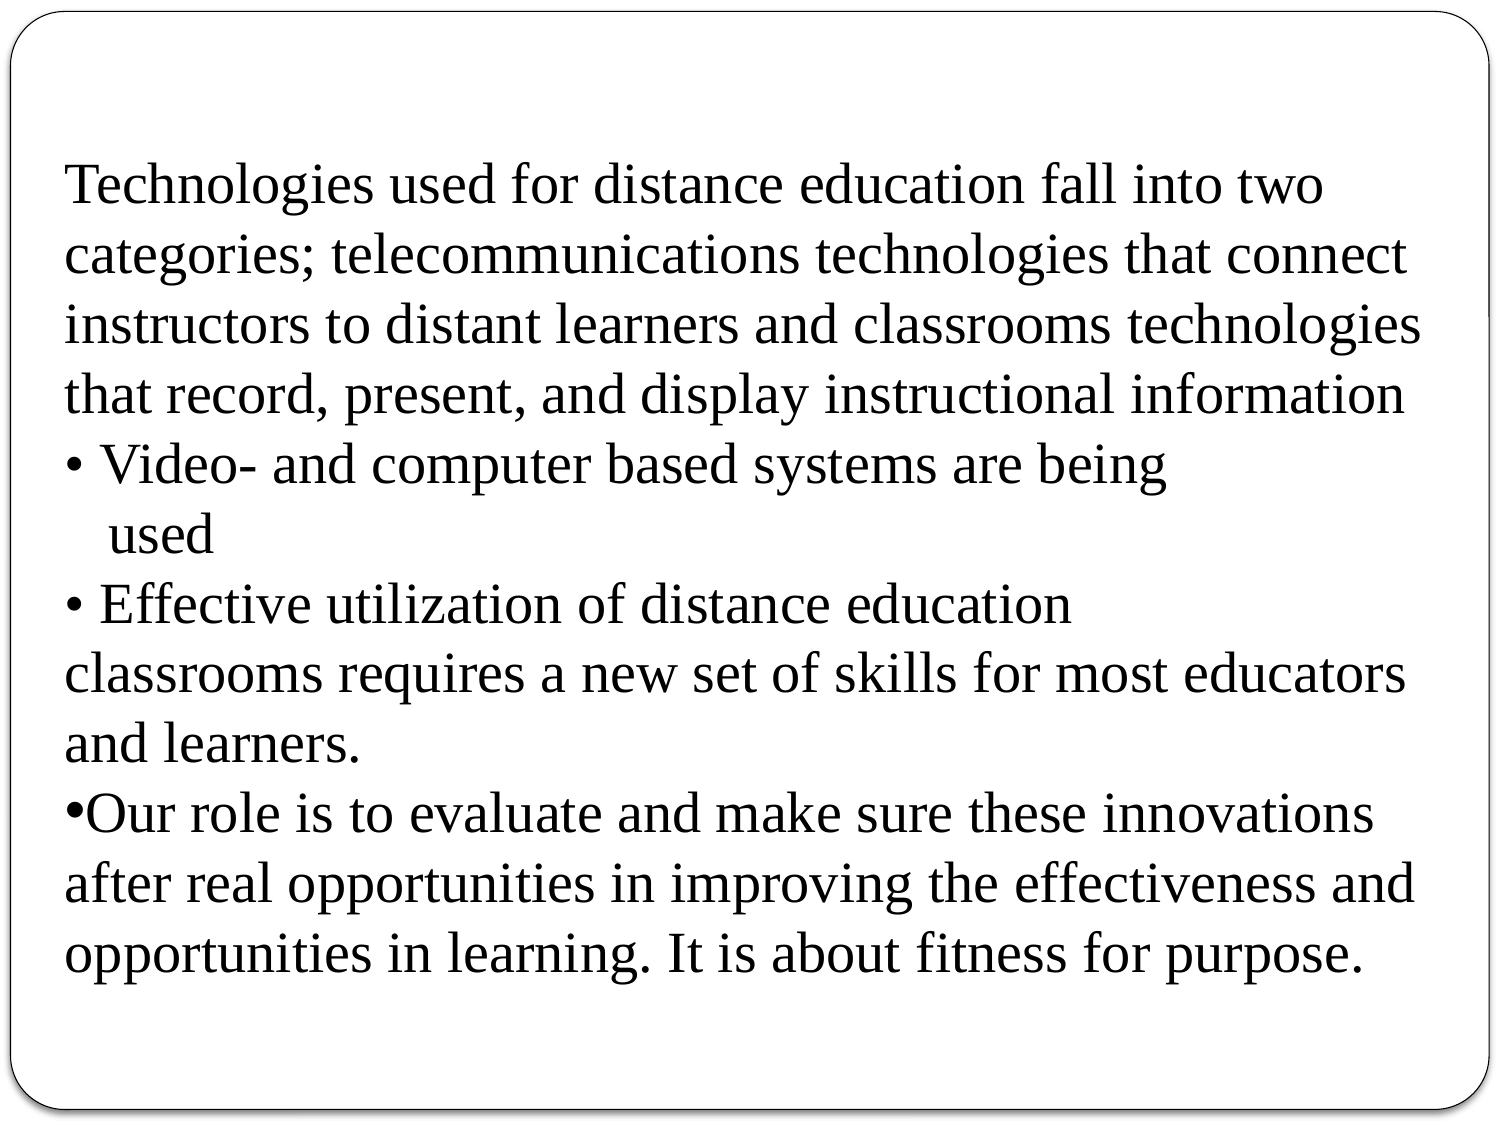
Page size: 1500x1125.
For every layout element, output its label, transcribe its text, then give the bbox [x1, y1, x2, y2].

text_box Technologies used for distance education fall into two categories; telecommunications technologies that connect instructors to distant learners and classrooms technologies that record, present, and display instructional information • Video- and computer based systems are being used • Effective utilization of distance education classrooms requires a new set of skills for most educators and learners. Our role is to evaluate and make sure these innovations after real opportunities in improving the effectiveness and opportunities in learning. It is about fitness for purpose. [49, 137, 1463, 992]
